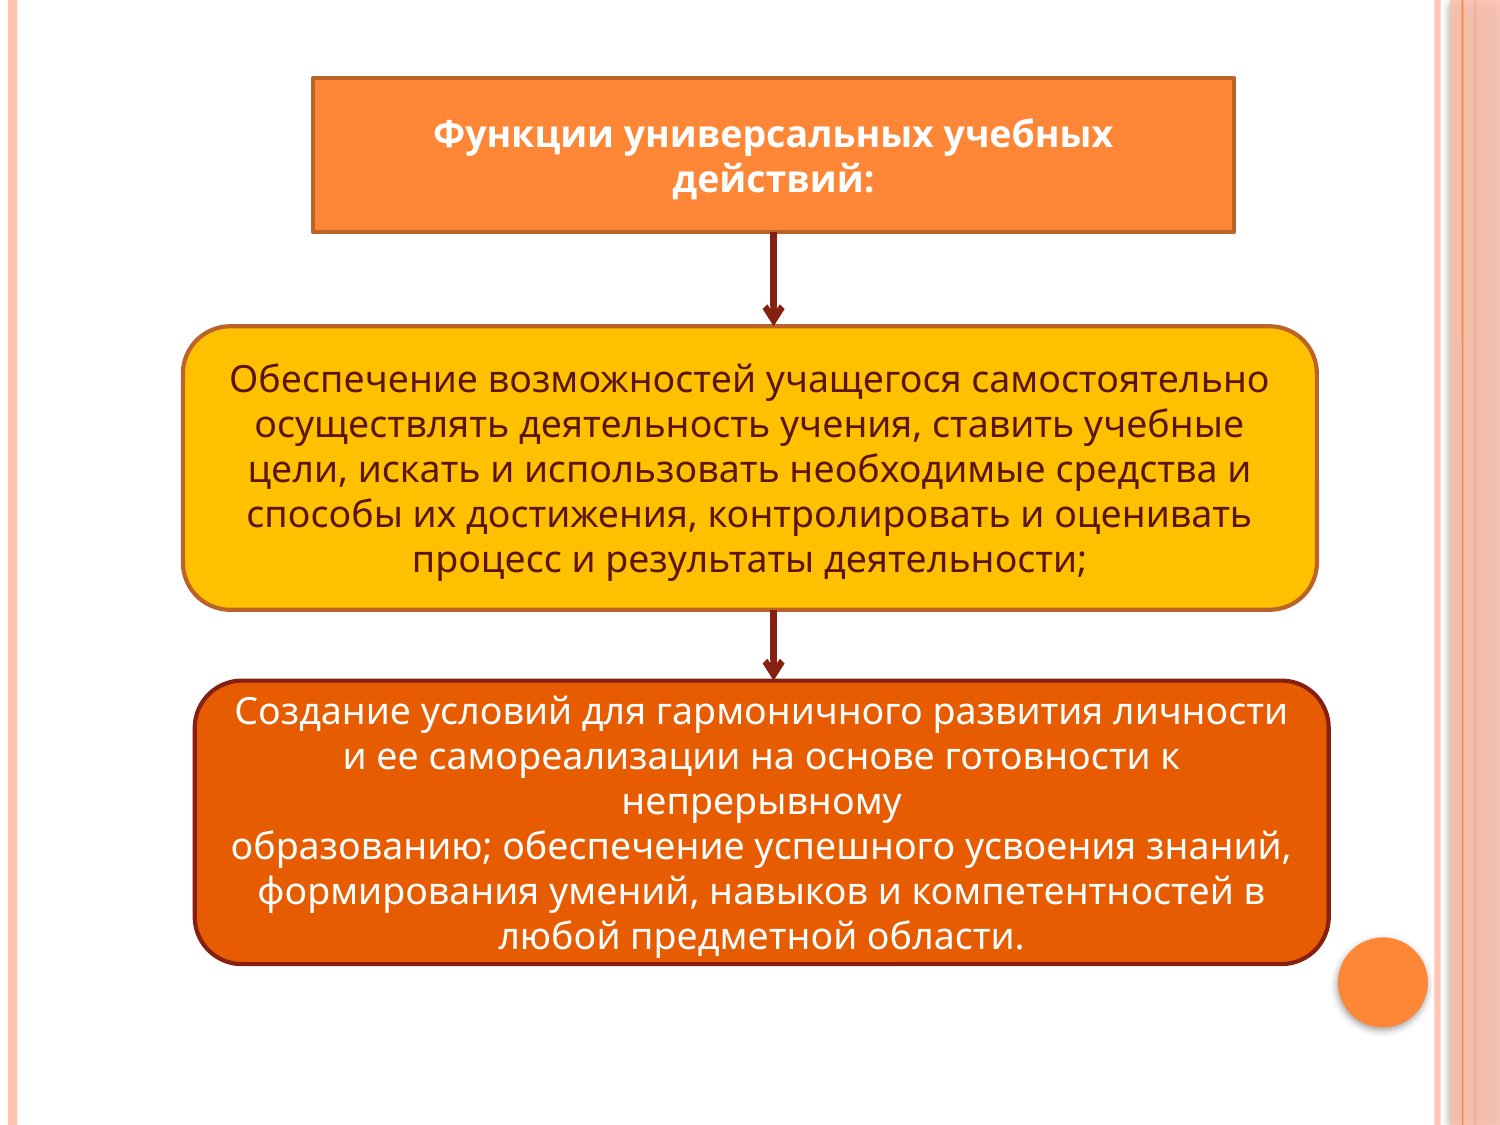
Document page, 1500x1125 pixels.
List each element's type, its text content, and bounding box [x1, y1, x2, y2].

text_box Создание условий для гармоничного развития личности и ее самореализации на основе готовности к непрерывному образованию; обеспечение успешного усвоения знаний, формирования умений, навыков и компетентностей в любой предметной области. [192, 678, 1331, 967]
text_box Функции универсальных учебных действий: [311, 76, 1236, 234]
text_box Обеспечение возможностей учащегося самостоятельно осуществлять деятельность учения, ставить учебные цели, искать и использовать необходимые средства и способы их достижения, контролировать и оценивать процесс и результаты деятельности; [180, 324, 1320, 612]
